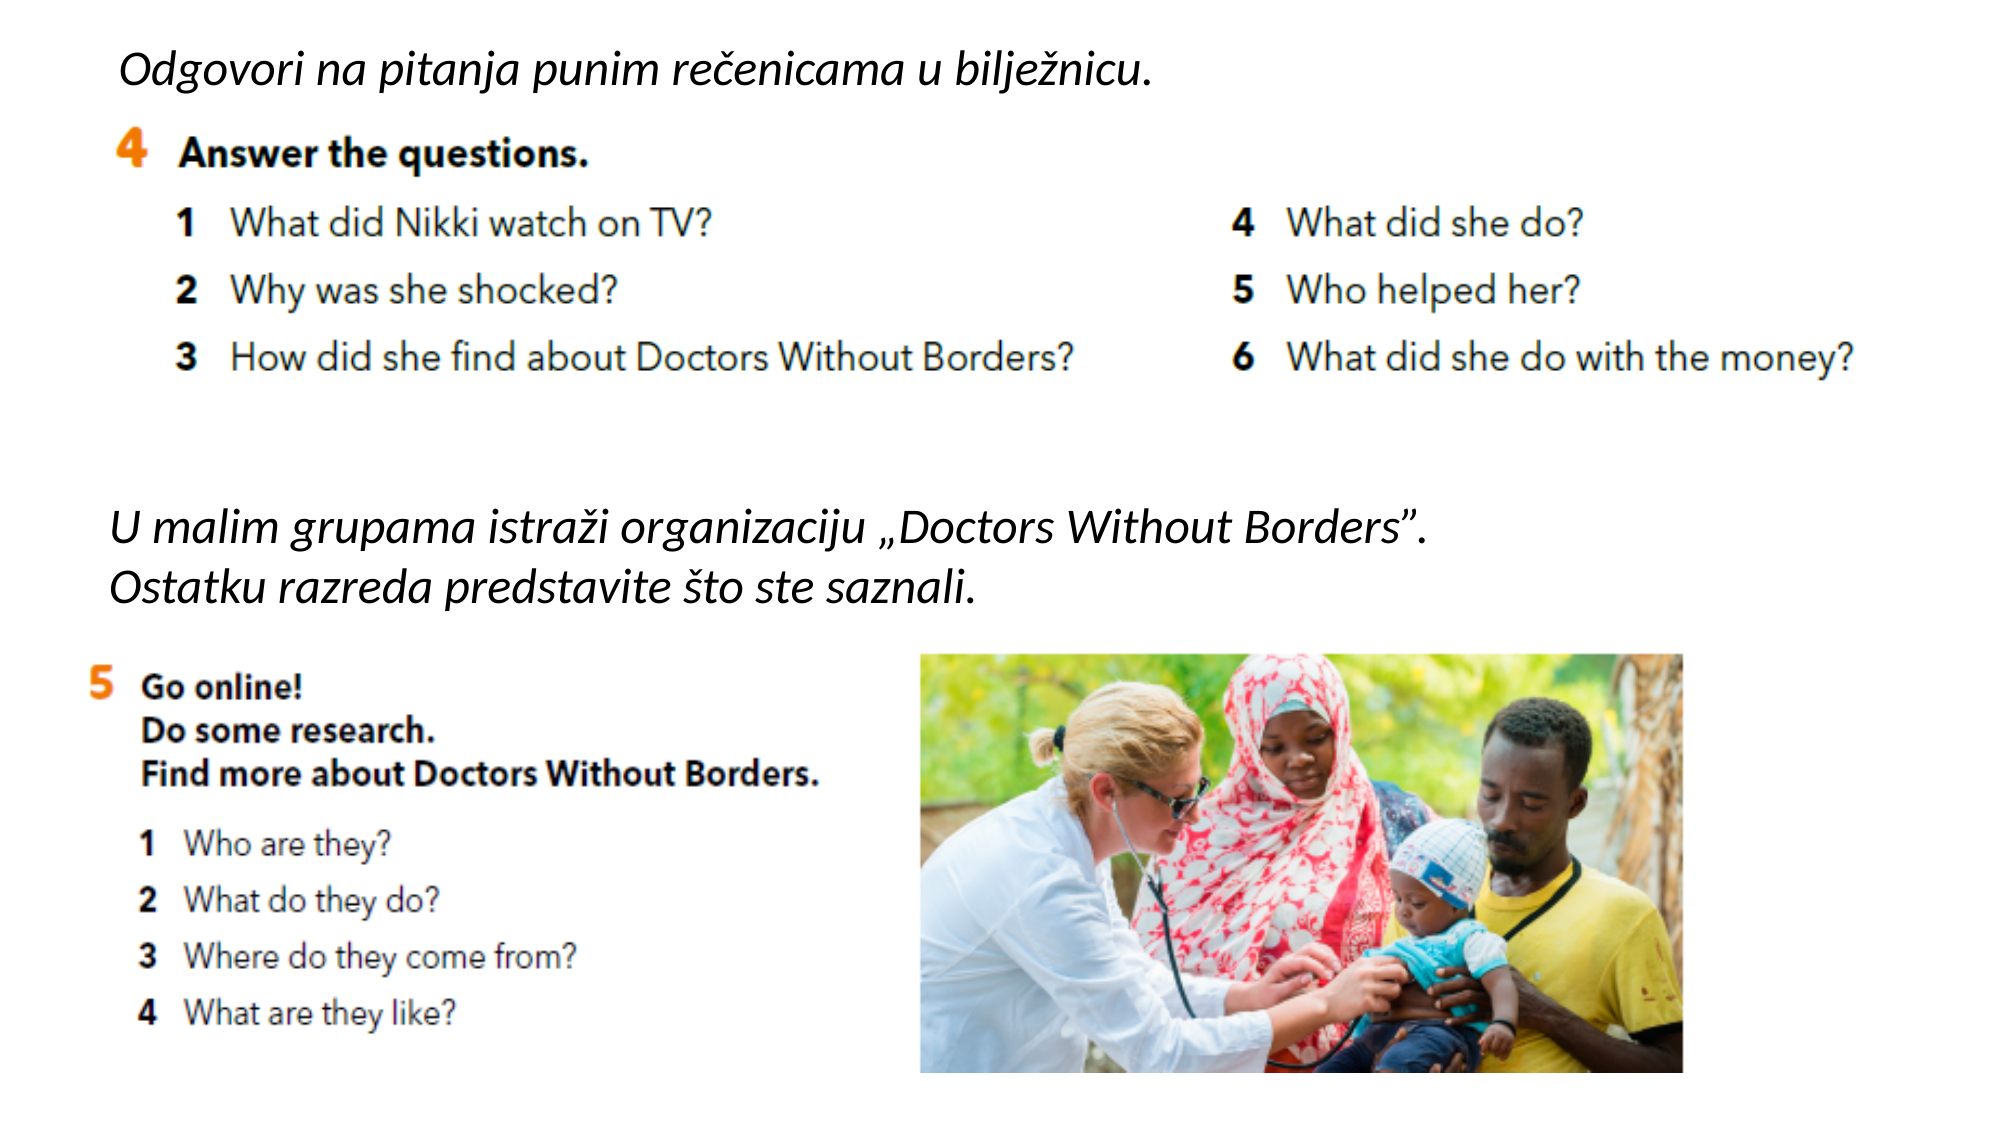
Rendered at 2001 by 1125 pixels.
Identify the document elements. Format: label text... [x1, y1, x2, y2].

picture [37, 622, 1690, 1073]
text_box U malim grupama istraži organizaciju „Doctors Without Borders”. Ostatku razreda predstavite što ste saznali. [94, 486, 1552, 622]
text_box Odgovori na pitanja punim rečenicama u bilježnicu. [103, 27, 1530, 103]
picture [94, 112, 1906, 394]
